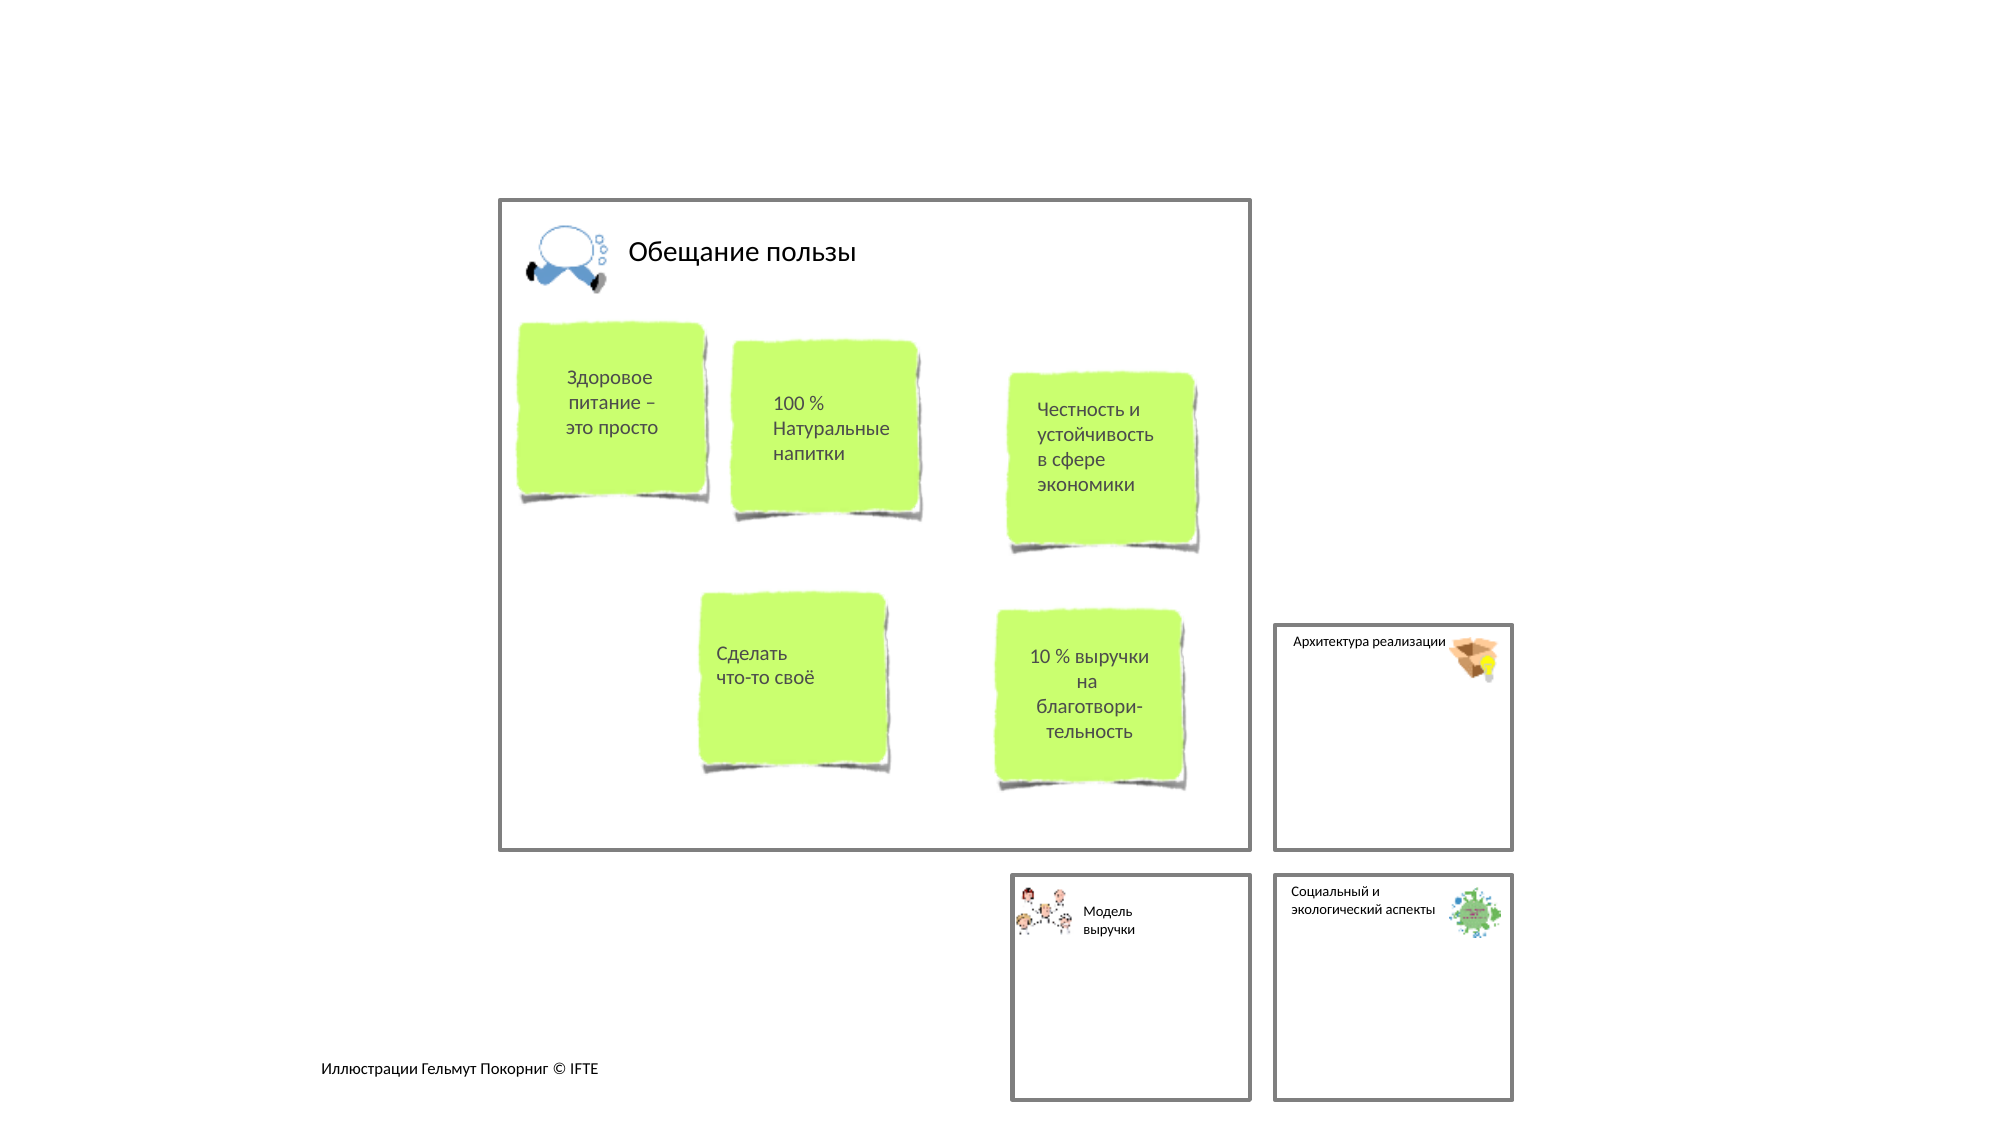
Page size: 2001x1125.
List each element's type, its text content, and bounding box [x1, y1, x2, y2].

text_box [1274, 874, 1513, 1100]
text_box Архитектура реализации [1278, 624, 1461, 658]
text_box [1012, 874, 1250, 1100]
text_box [499, 200, 1250, 850]
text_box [999, 362, 1203, 556]
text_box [987, 599, 1190, 793]
text_box Обещание пользы [613, 224, 873, 275]
picture [517, 218, 613, 300]
text_box Иллюстрации Гельмут Покорниг © IFTE [306, 1050, 676, 1125]
picture [1449, 887, 1501, 938]
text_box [723, 330, 926, 524]
text_box [1274, 624, 1513, 850]
picture [1012, 885, 1075, 938]
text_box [509, 312, 713, 506]
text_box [691, 582, 894, 776]
picture [1449, 637, 1500, 686]
